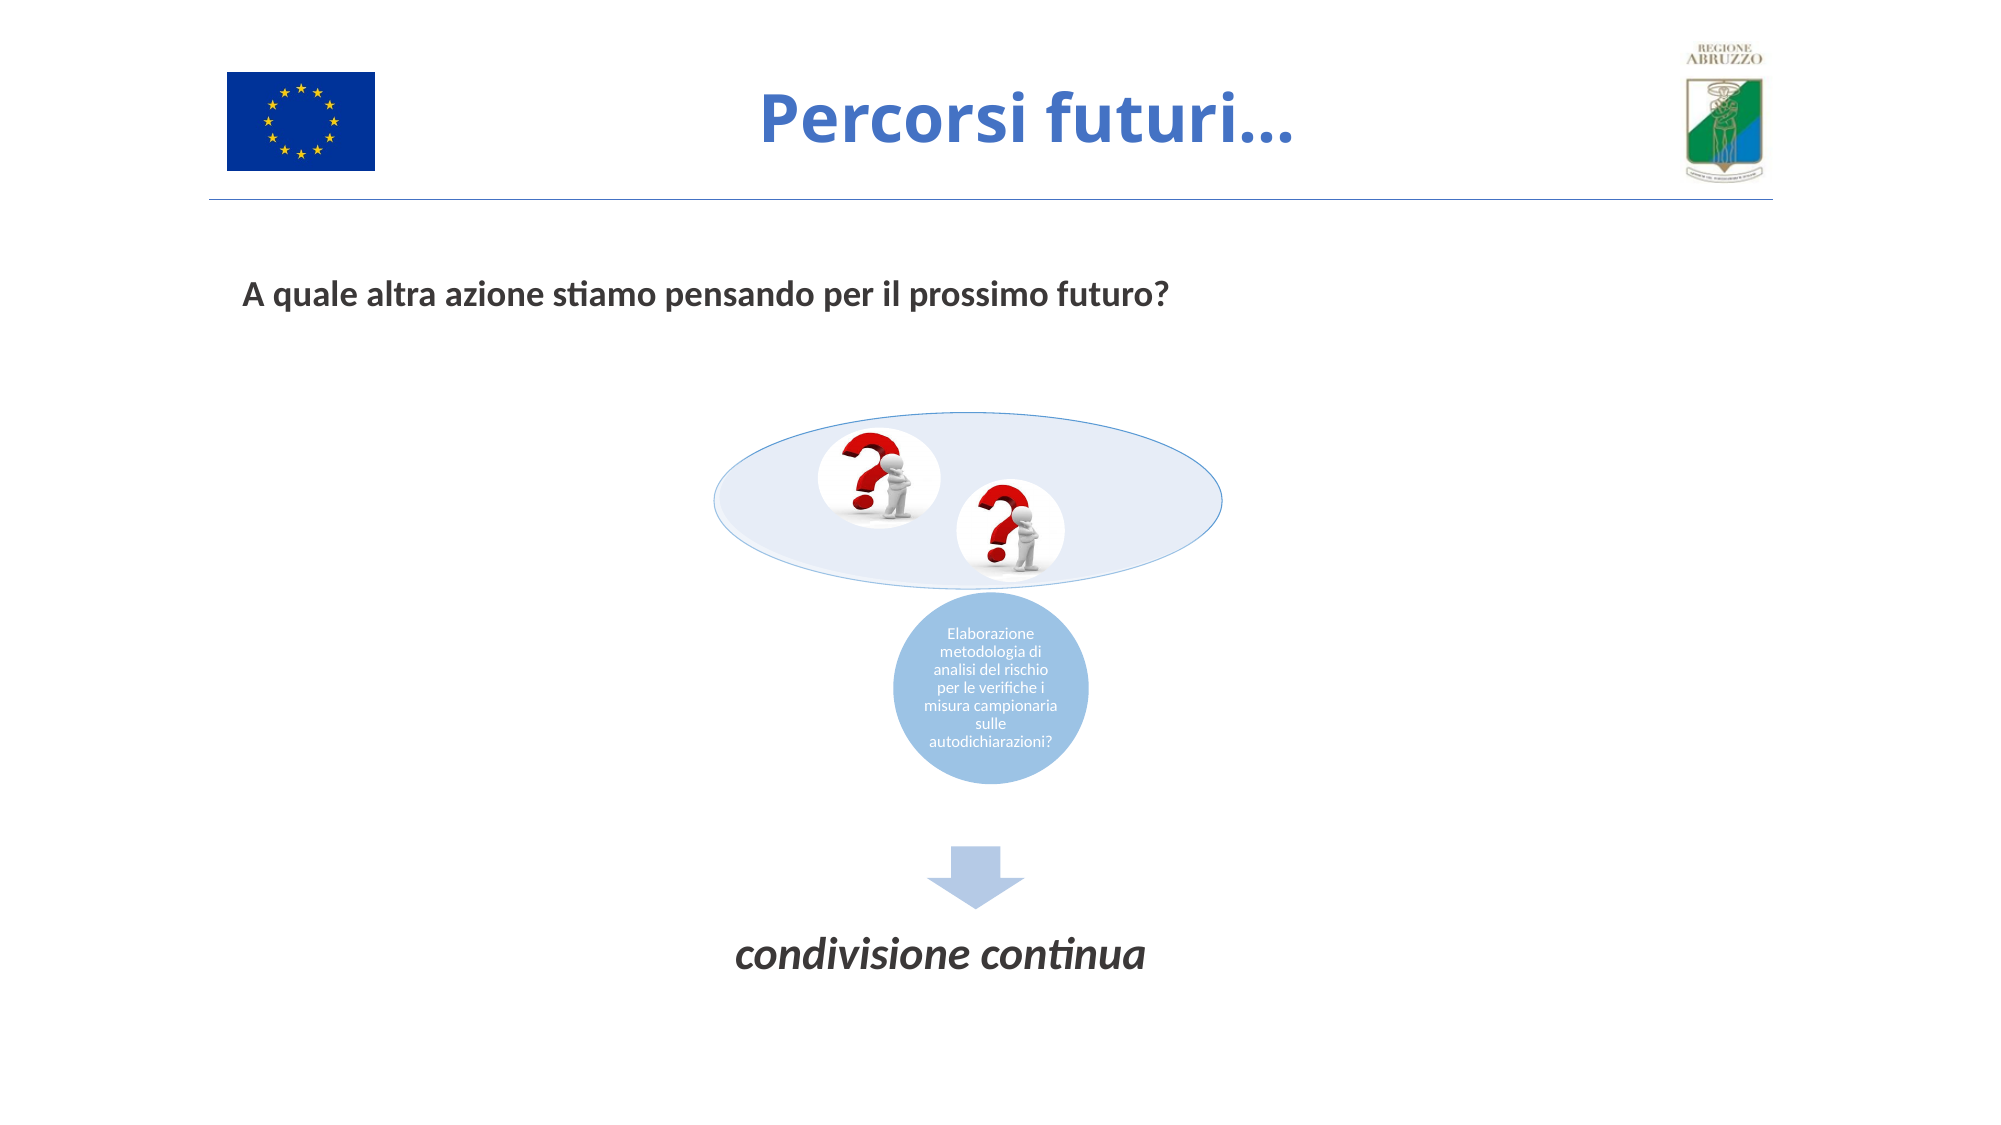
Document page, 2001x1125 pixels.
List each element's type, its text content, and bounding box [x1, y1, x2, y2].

title Percorsi futuri… [374, 71, 1680, 171]
picture [227, 72, 375, 171]
list A quale altra azione stiamo pensando per il prossimo futuro? [227, 223, 1626, 364]
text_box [442, 386, 1496, 1018]
picture [1680, 41, 1773, 184]
